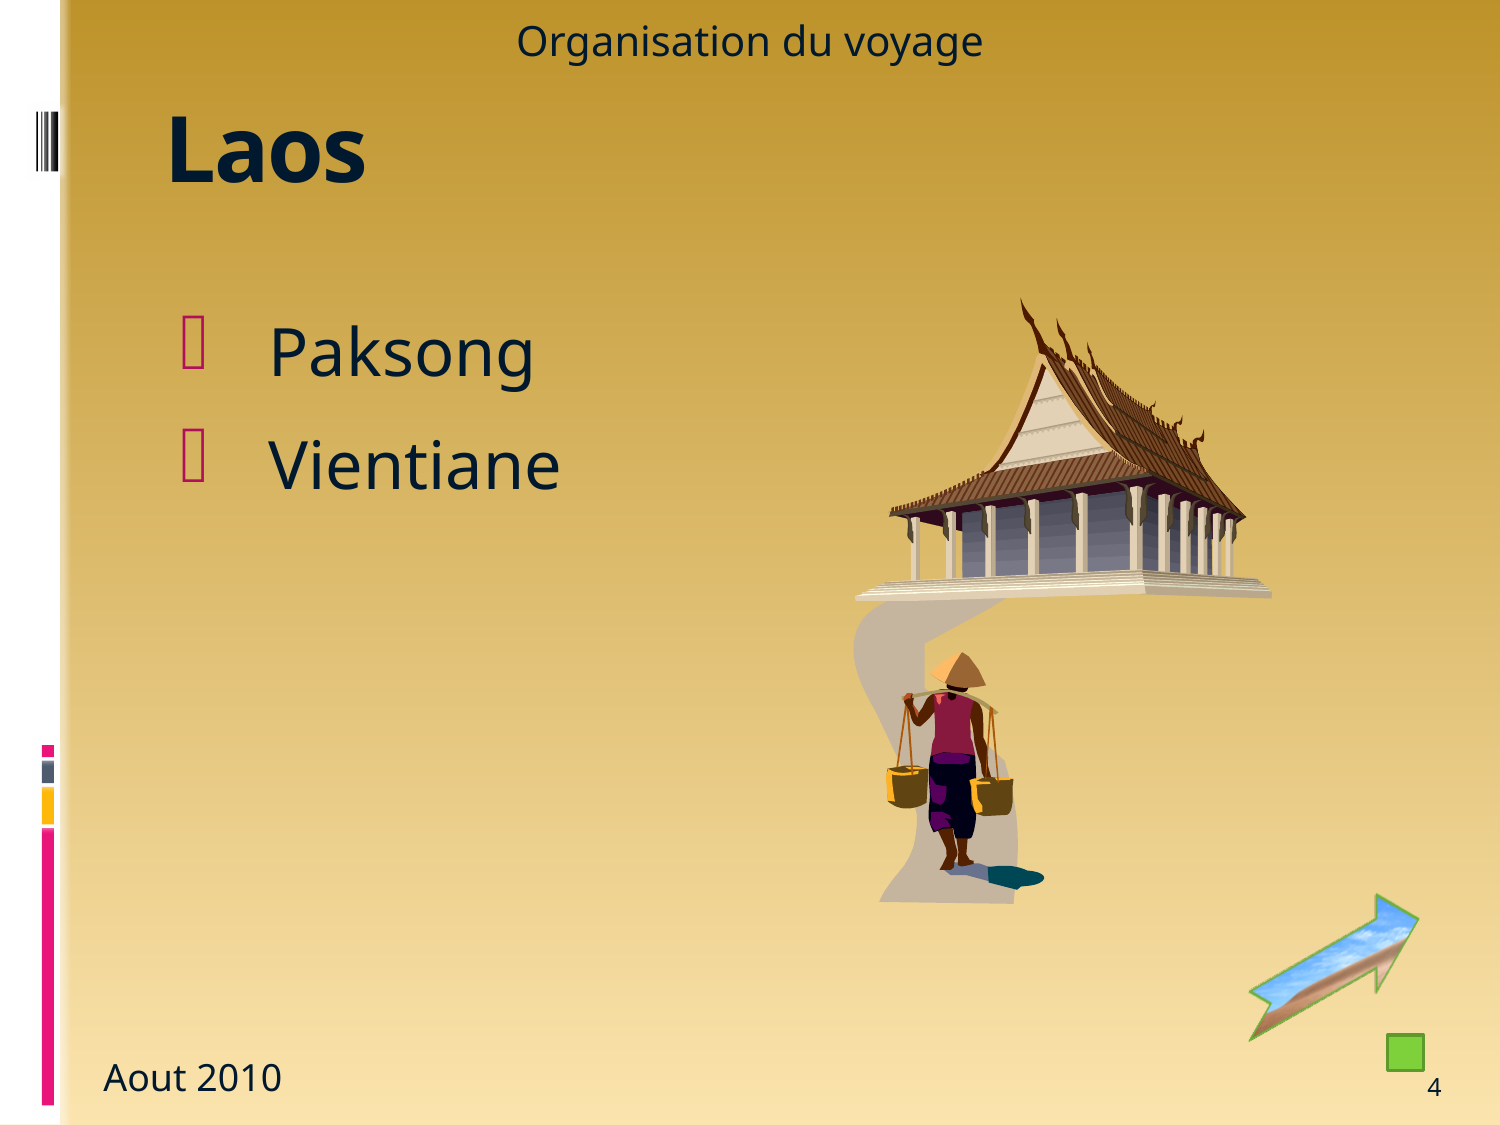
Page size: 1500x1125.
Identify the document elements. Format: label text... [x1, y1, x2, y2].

footer Organisation du voyage [499, 19, 1001, 79]
slide_number 4 [1412, 1052, 1488, 1113]
list Paksong Vientiane [135, 302, 621, 674]
slide_number Aout 2010 [88, 1046, 308, 1107]
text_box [839, 561, 1072, 905]
title Laos [150, 83, 1425, 234]
picture [1246, 866, 1421, 1068]
picture [854, 284, 1280, 602]
